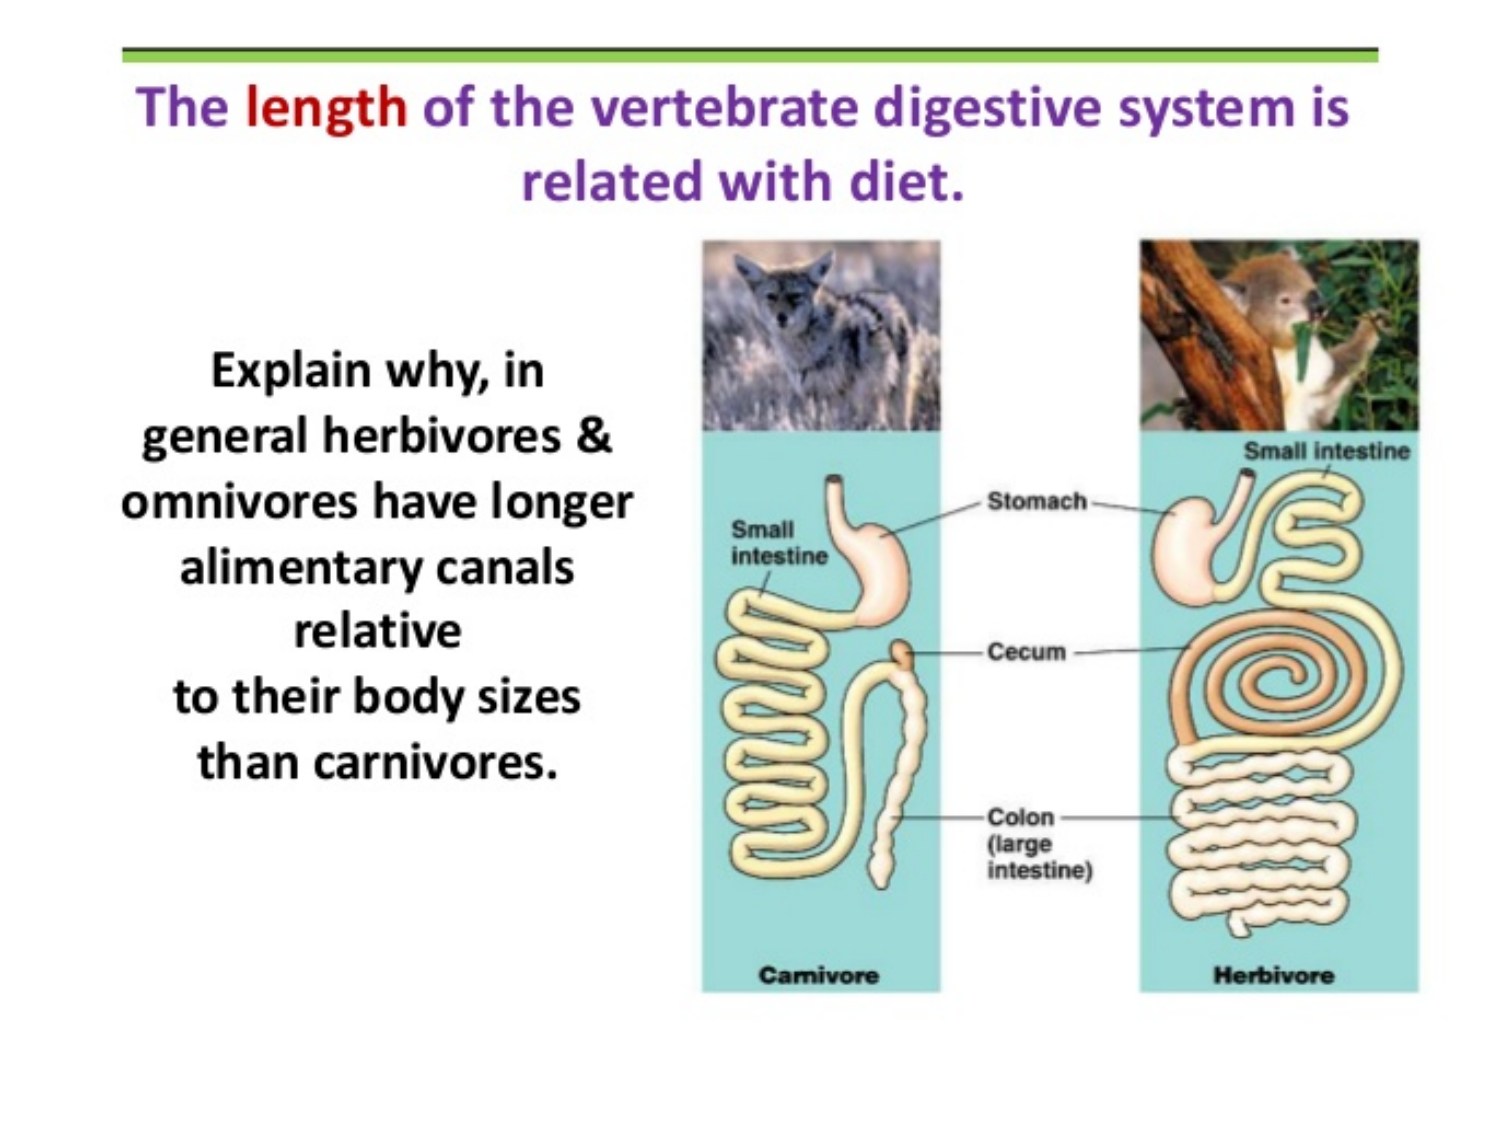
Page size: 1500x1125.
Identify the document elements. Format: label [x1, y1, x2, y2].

picture [52, 4, 1449, 1053]
